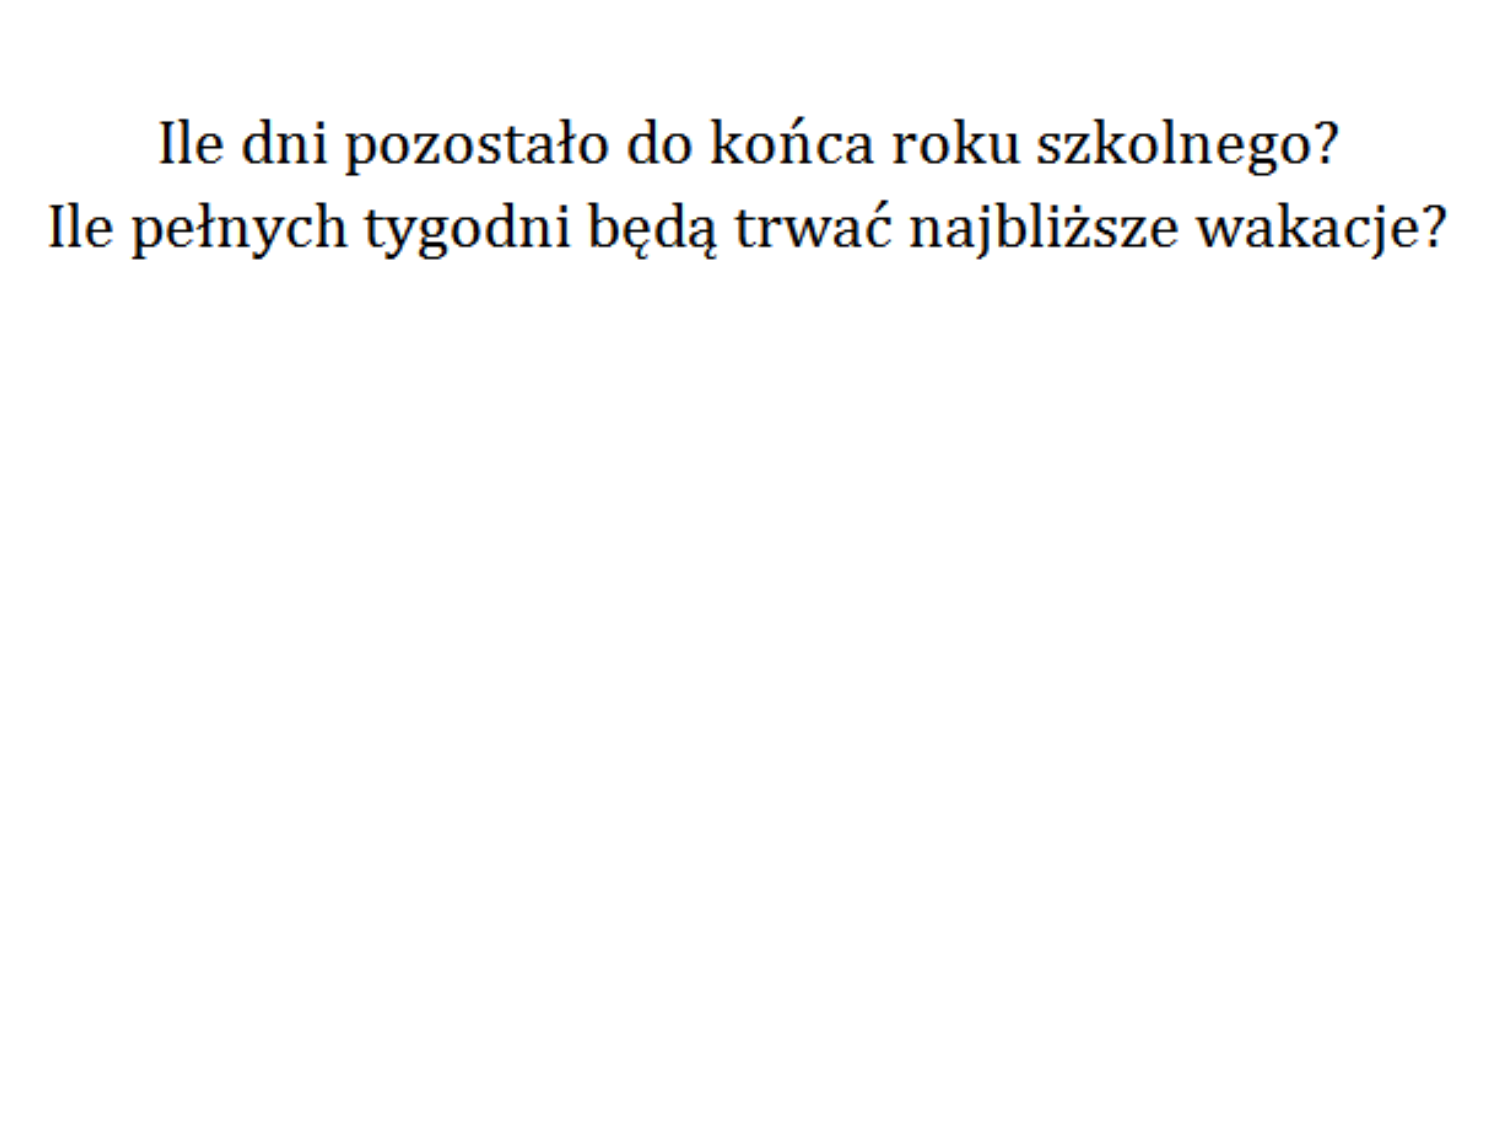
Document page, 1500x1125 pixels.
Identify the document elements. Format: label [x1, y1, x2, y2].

picture [25, 77, 1483, 282]
